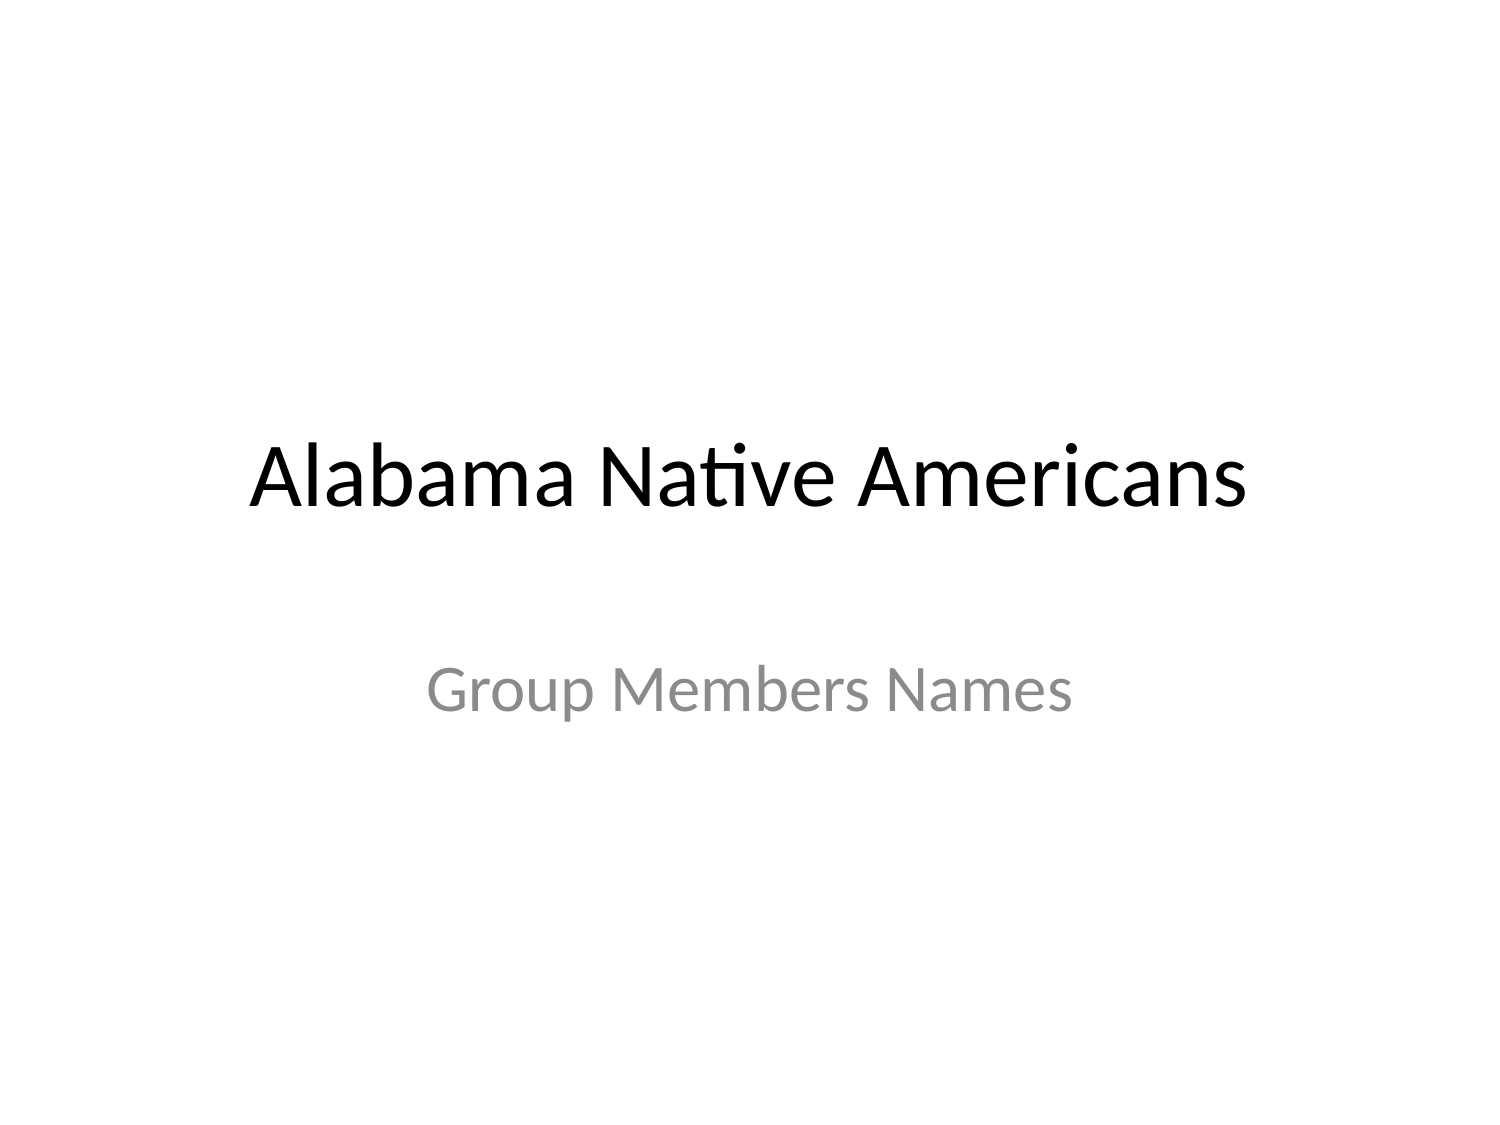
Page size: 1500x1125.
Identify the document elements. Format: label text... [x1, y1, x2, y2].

subtitle Group Members Names [225, 637, 1275, 925]
title Alabama Native Americans [112, 349, 1388, 591]
